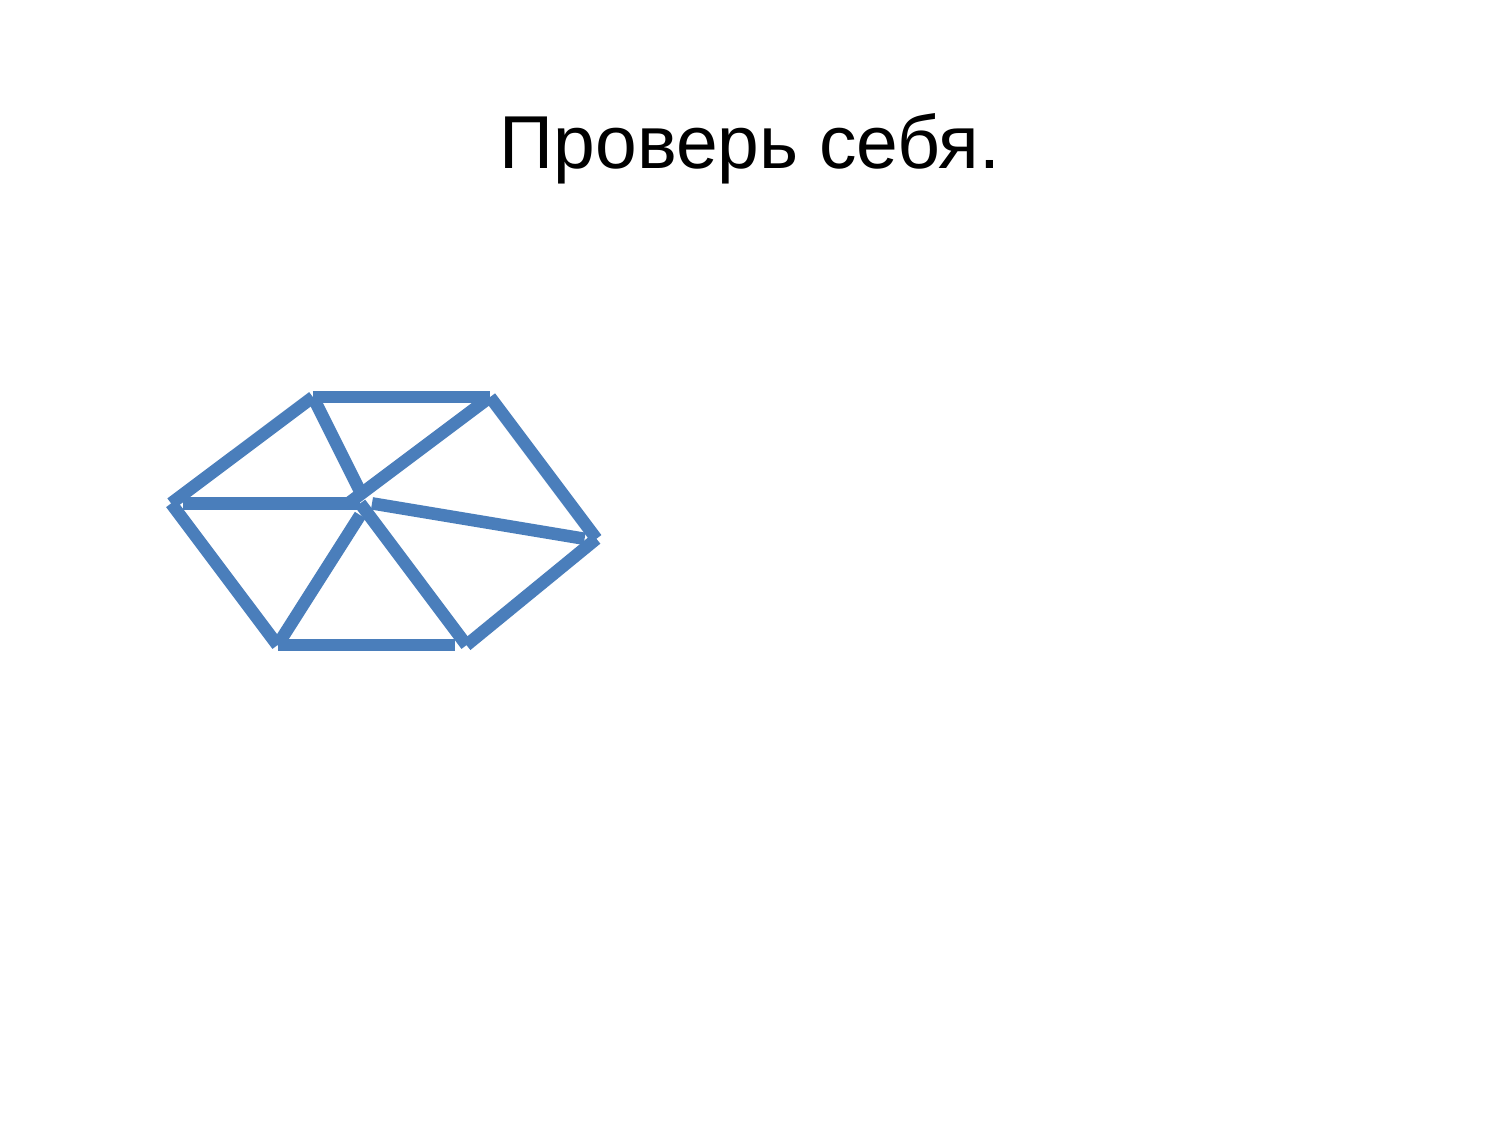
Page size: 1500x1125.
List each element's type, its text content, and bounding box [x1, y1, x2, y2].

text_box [312, 396, 361, 492]
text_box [277, 514, 361, 646]
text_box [466, 538, 597, 646]
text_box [359, 503, 369, 517]
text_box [489, 396, 597, 538]
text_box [365, 543, 461, 646]
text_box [170, 503, 278, 646]
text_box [371, 503, 585, 540]
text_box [348, 396, 488, 504]
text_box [170, 396, 314, 502]
title Проверь себя. [75, 45, 1425, 233]
